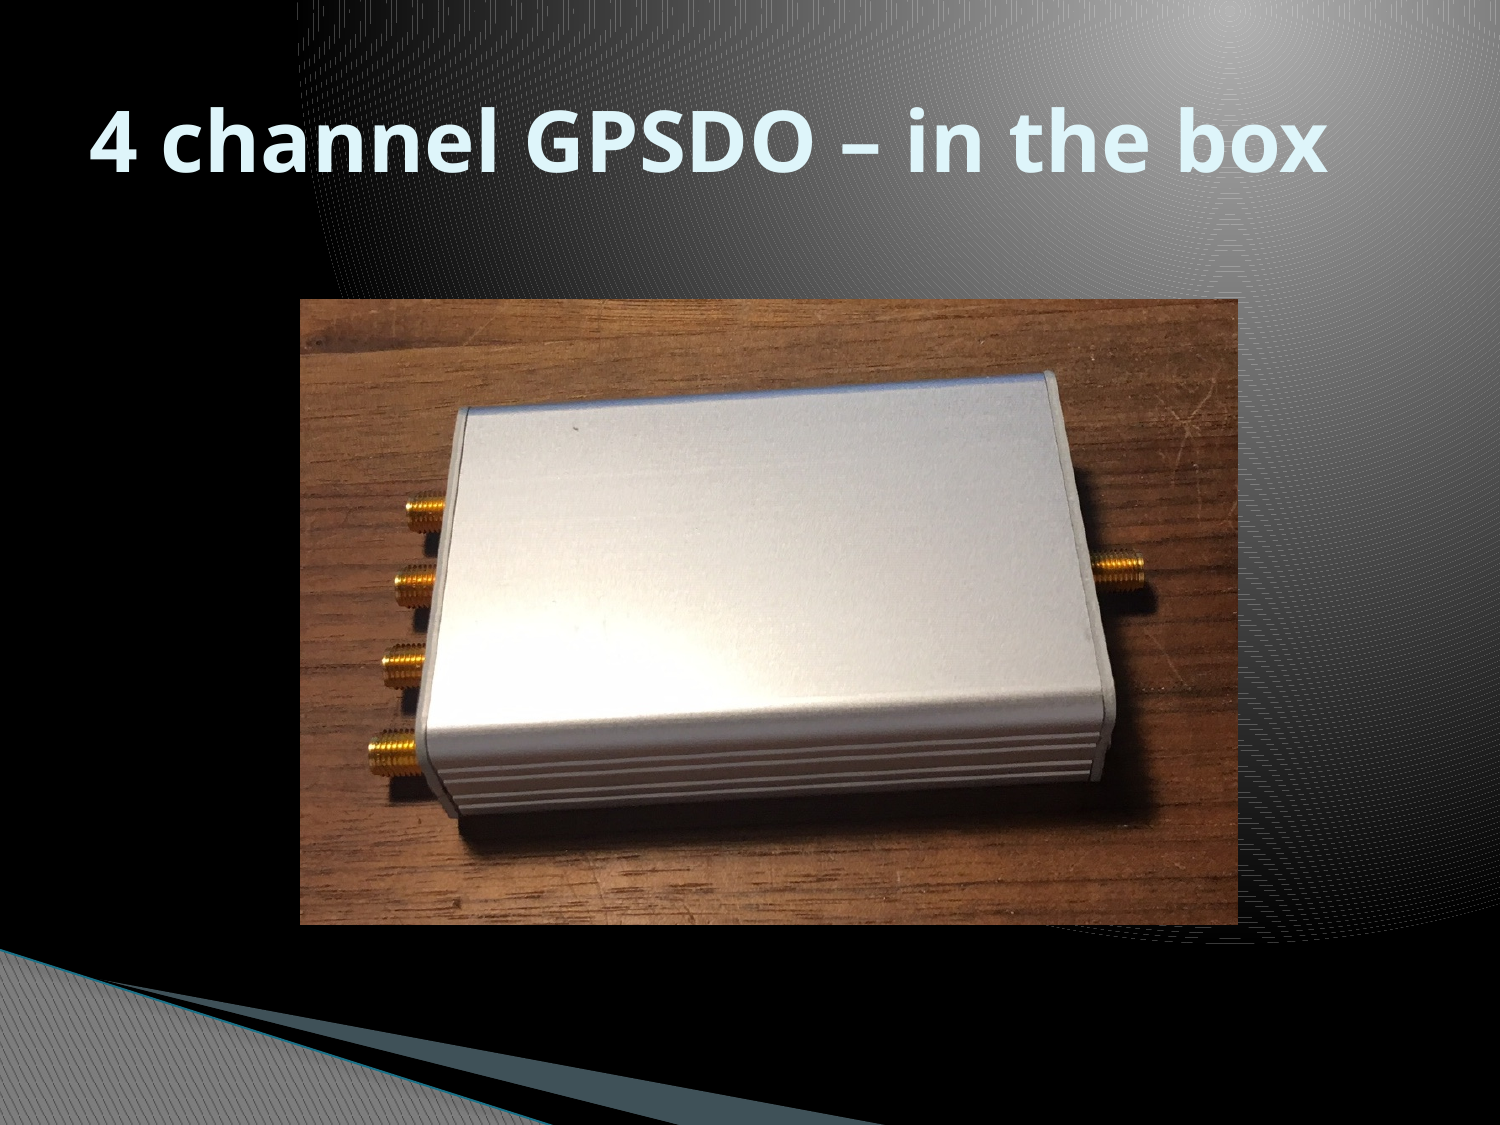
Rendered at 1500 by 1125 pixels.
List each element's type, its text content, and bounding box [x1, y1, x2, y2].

title 4 channel GPSDO – in the box [75, 45, 1425, 233]
picture [0, 952, 543, 1125]
picture [299, 299, 1238, 926]
